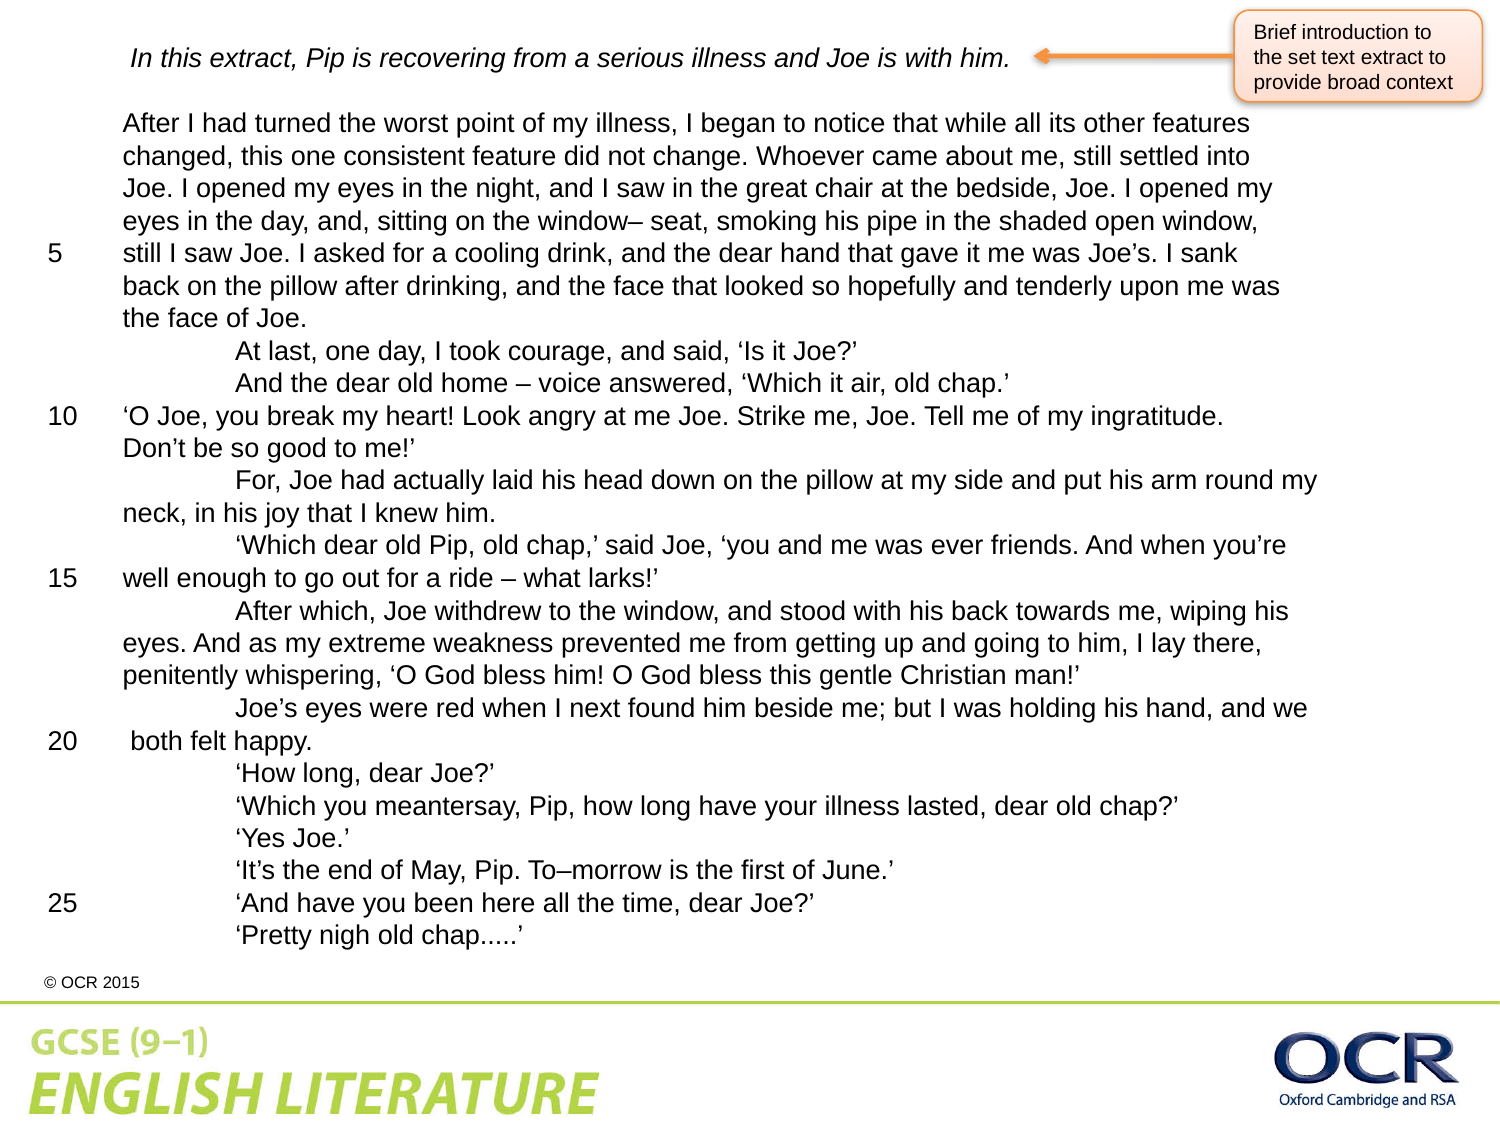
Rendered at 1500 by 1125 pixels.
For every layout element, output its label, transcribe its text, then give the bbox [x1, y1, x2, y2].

text_box Brief introduction to the set text extract to provide broad context [1233, 9, 1484, 103]
text_box In this extract, Pip is recovering from a serious illness and Joe is with him. After I had turned the worst point of my illness, I began to notice that while all its other features changed, this one consistent feature did not change. Whoever came about me, still settled into Joe. I opened my eyes in the night, and I saw in the great chair at the bedside, Joe. I opened my eyes in the day, and, sitting on the window– seat, smoking his pipe in the shaded open window, 5 still I saw Joe. I asked for a cooling drink, and the dear hand that gave it me was Joe’s. I sank back on the pillow after drinking, and the face that looked so hopefully and tenderly upon me was the face of Joe. At last, one day, I took courage, and said, ‘Is it Joe?’ And the dear old home – voice answered, ‘Which it air, old chap.’ 10 ‘O Joe, you break my heart! Look angry at me Joe. Strike me, Joe. Tell me of my ingratitude. Don’t be so good to me!’ For, Joe had actually laid his head down on the pillow at my side and put his arm round my neck, in his joy that I knew him. ‘Which dear old Pip, old chap,’ said Joe, ‘you and me was ever friends. And when you’re 15 well enough to go out for a ride – what larks!’ After which, Joe withdrew to the window, and stood with his back towards me, wiping his eyes. And as my extreme weakness prevented me from getting up and going to him, I lay there, penitently whispering, ‘O God bless him! O God bless this gentle Christian man!’ Joe’s eyes were red when I next found him beside me; but I was holding his hand, and we 20 both felt happy. ‘How long, dear Joe?’ ‘Which you meantersay, Pip, how long have your illness lasted, dear old chap?’ ‘Yes Joe.’ ‘It’s the end of May, Pip. To–morrow is the first of June.’ 25 ‘And have you been here all the time, dear Joe?’ ‘Pretty nigh old chap.....’ [33, 30, 1500, 958]
picture [0, 1001, 1500, 1125]
